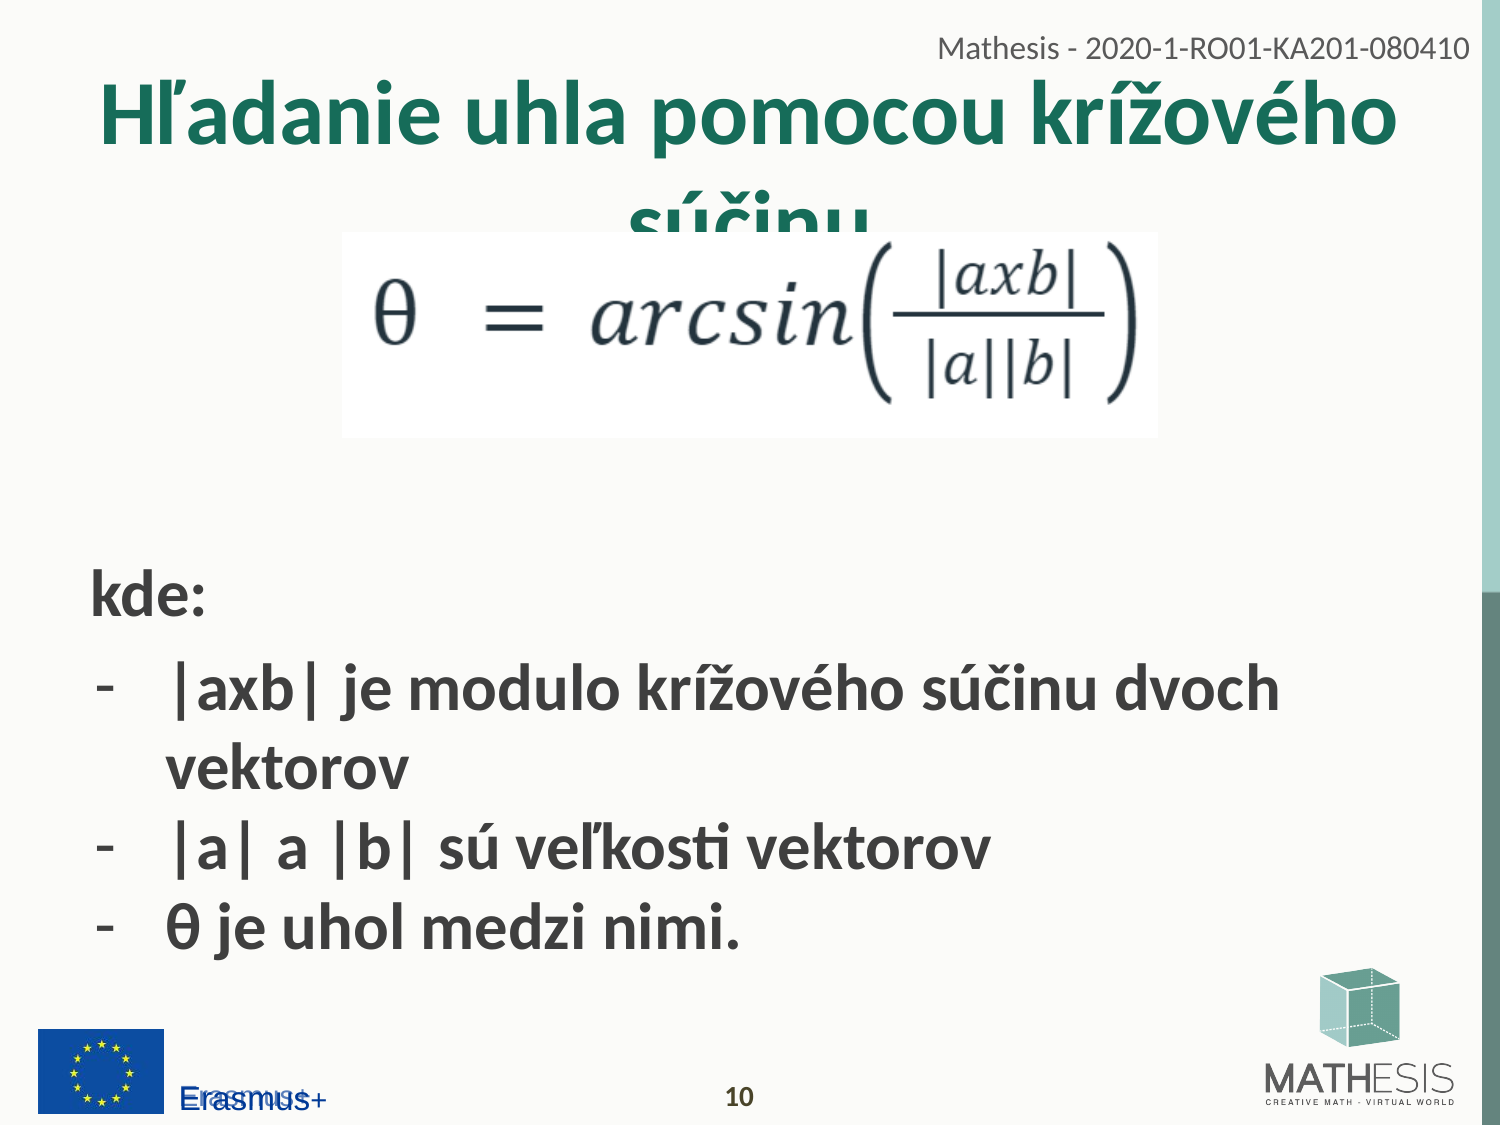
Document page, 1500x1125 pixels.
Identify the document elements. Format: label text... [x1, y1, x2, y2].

list kde: |axb| je modulo krížového súčinu dvoch vektorov |a| a |b| sú veľkosti vektorov θ je uhol medzi nimi. [75, 262, 1425, 1005]
picture [342, 232, 1158, 438]
title Hľadanie uhla pomocou krížového súčinu [75, 45, 1425, 233]
picture [38, 1029, 164, 1114]
